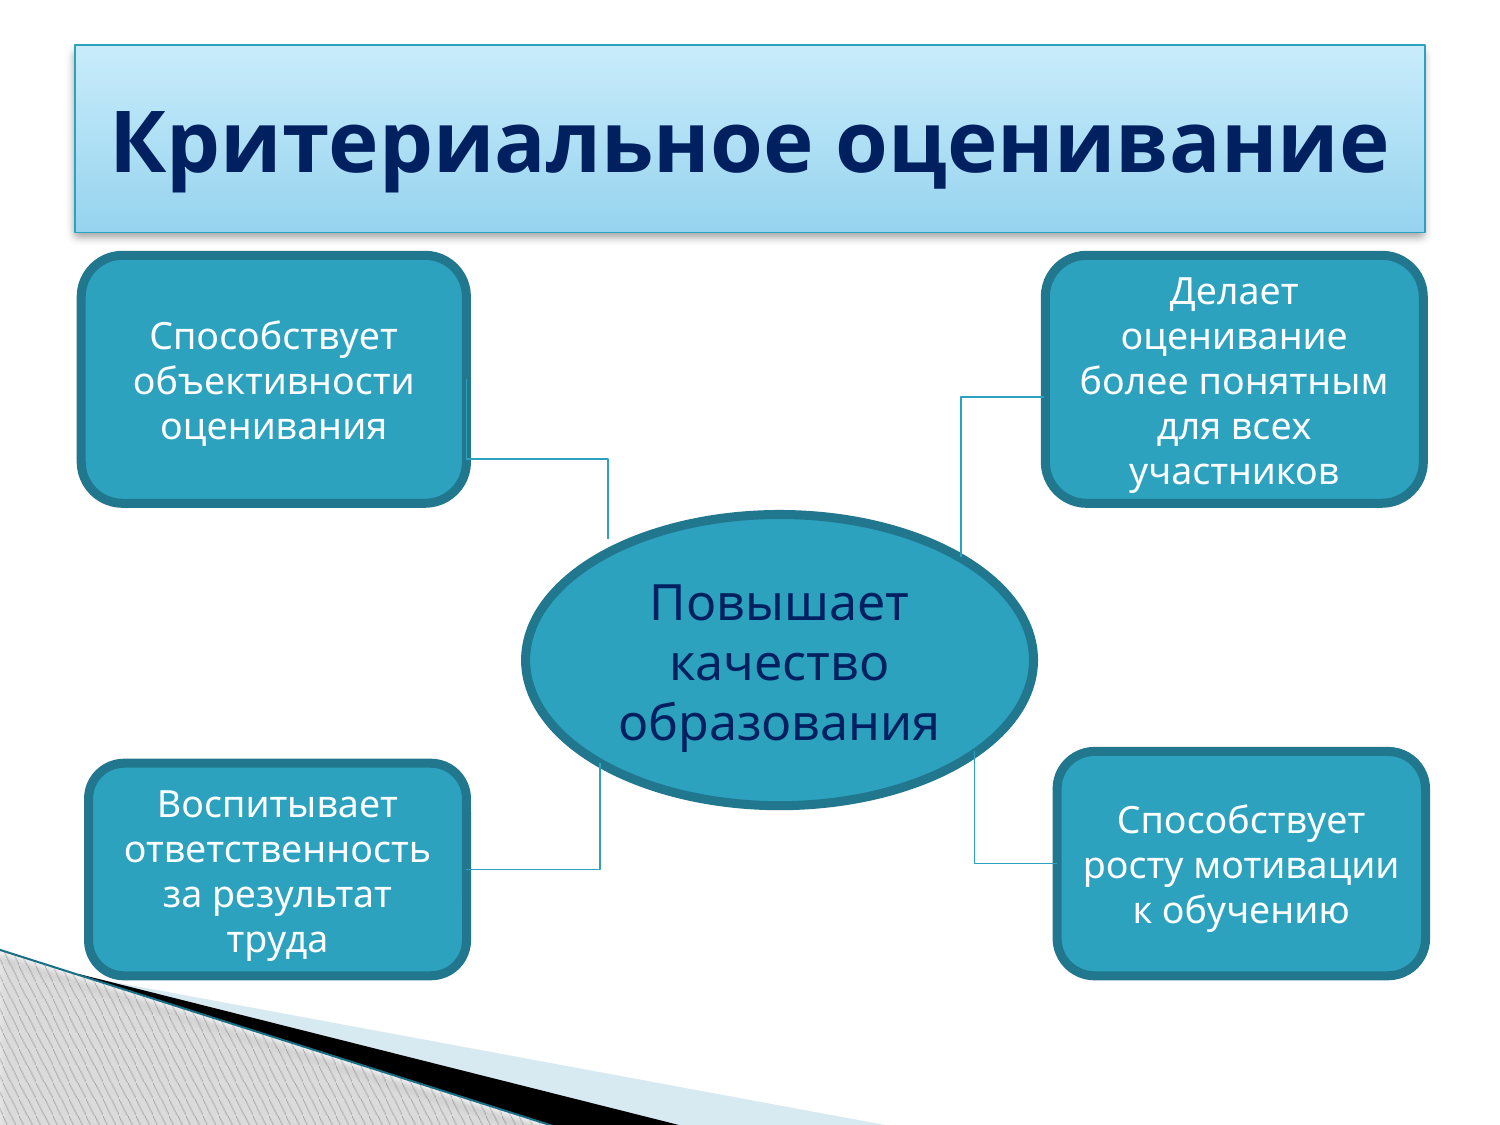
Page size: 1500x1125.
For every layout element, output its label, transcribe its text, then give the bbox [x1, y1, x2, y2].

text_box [457, 387, 618, 531]
text_box Способствует росту мотивации к обучению [1052, 746, 1431, 981]
text_box Делает оценивание более понятным для всех участников [1040, 250, 1428, 508]
title Критериальное оценивание [74, 44, 1426, 233]
text_box Повышает качество образования [521, 509, 1039, 811]
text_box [960, 396, 1045, 557]
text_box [974, 751, 1058, 864]
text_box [466, 762, 601, 870]
text_box Воспитывает ответственность за результат труда [84, 758, 472, 981]
text_box Способствует объективности оценивания [76, 250, 471, 508]
